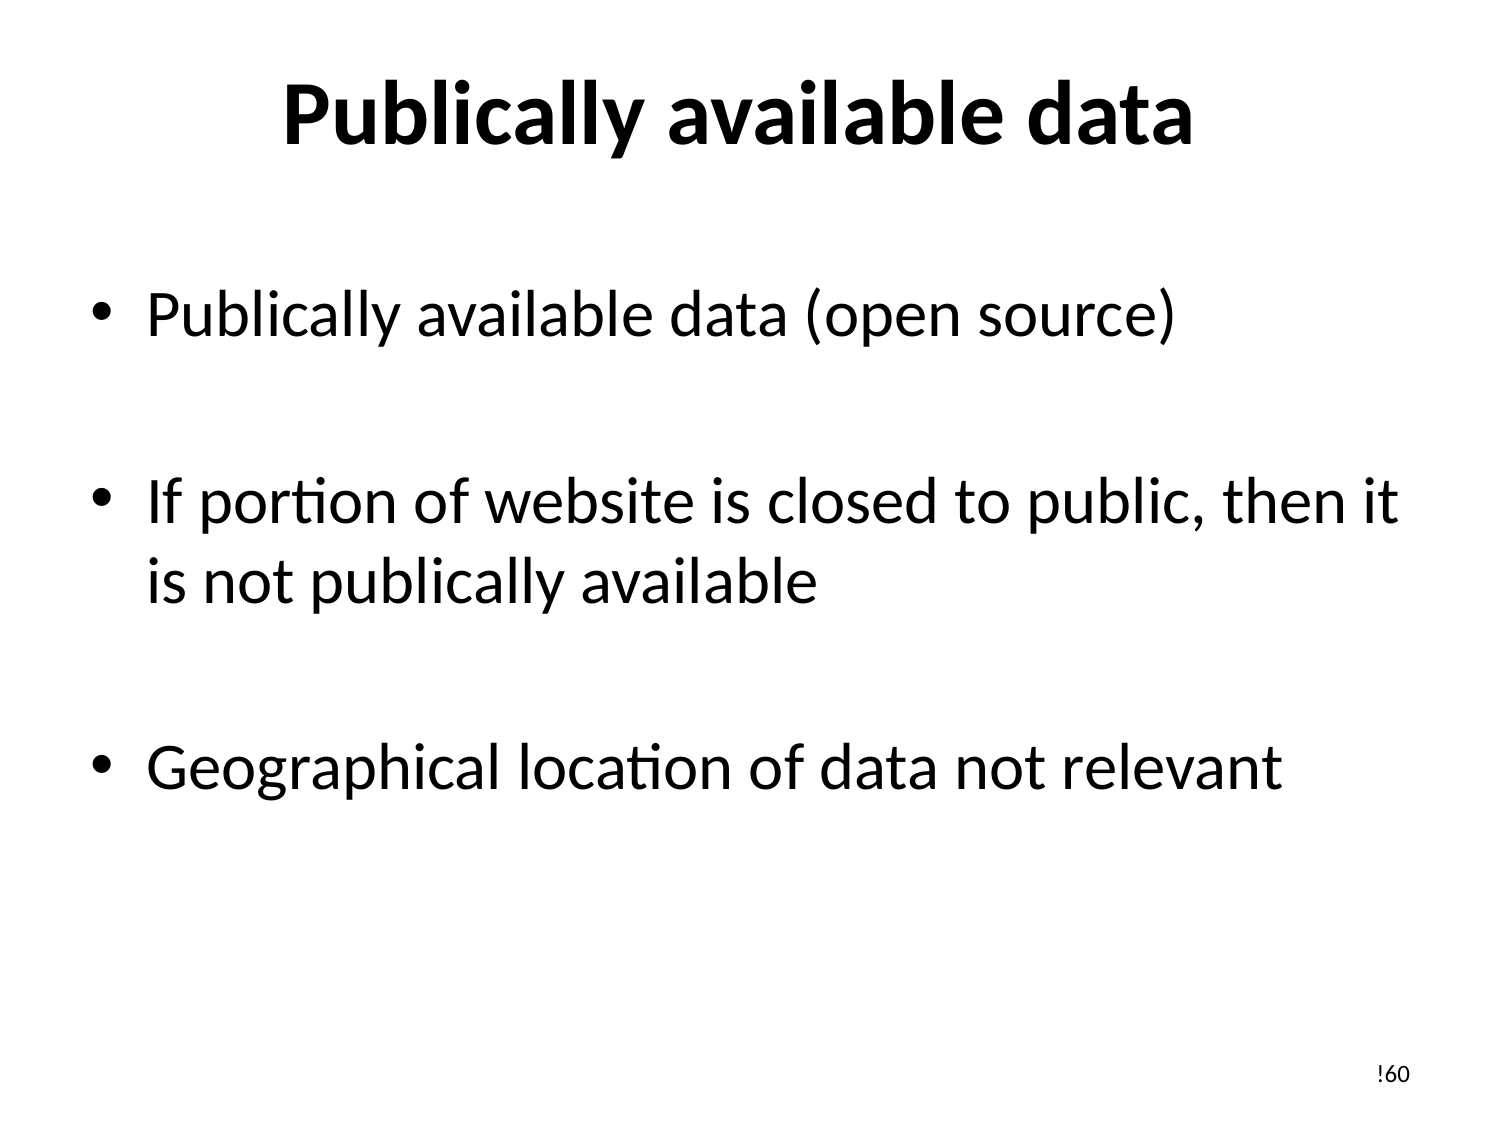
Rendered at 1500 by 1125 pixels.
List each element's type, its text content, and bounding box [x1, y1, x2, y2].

list Publically available data (open source) If portion of website is closed to public, then it is not publically available Geographical location of data not relevant [75, 262, 1425, 1005]
slide_number !60 [1074, 1042, 1425, 1103]
title Publically available data [75, 45, 1425, 233]
